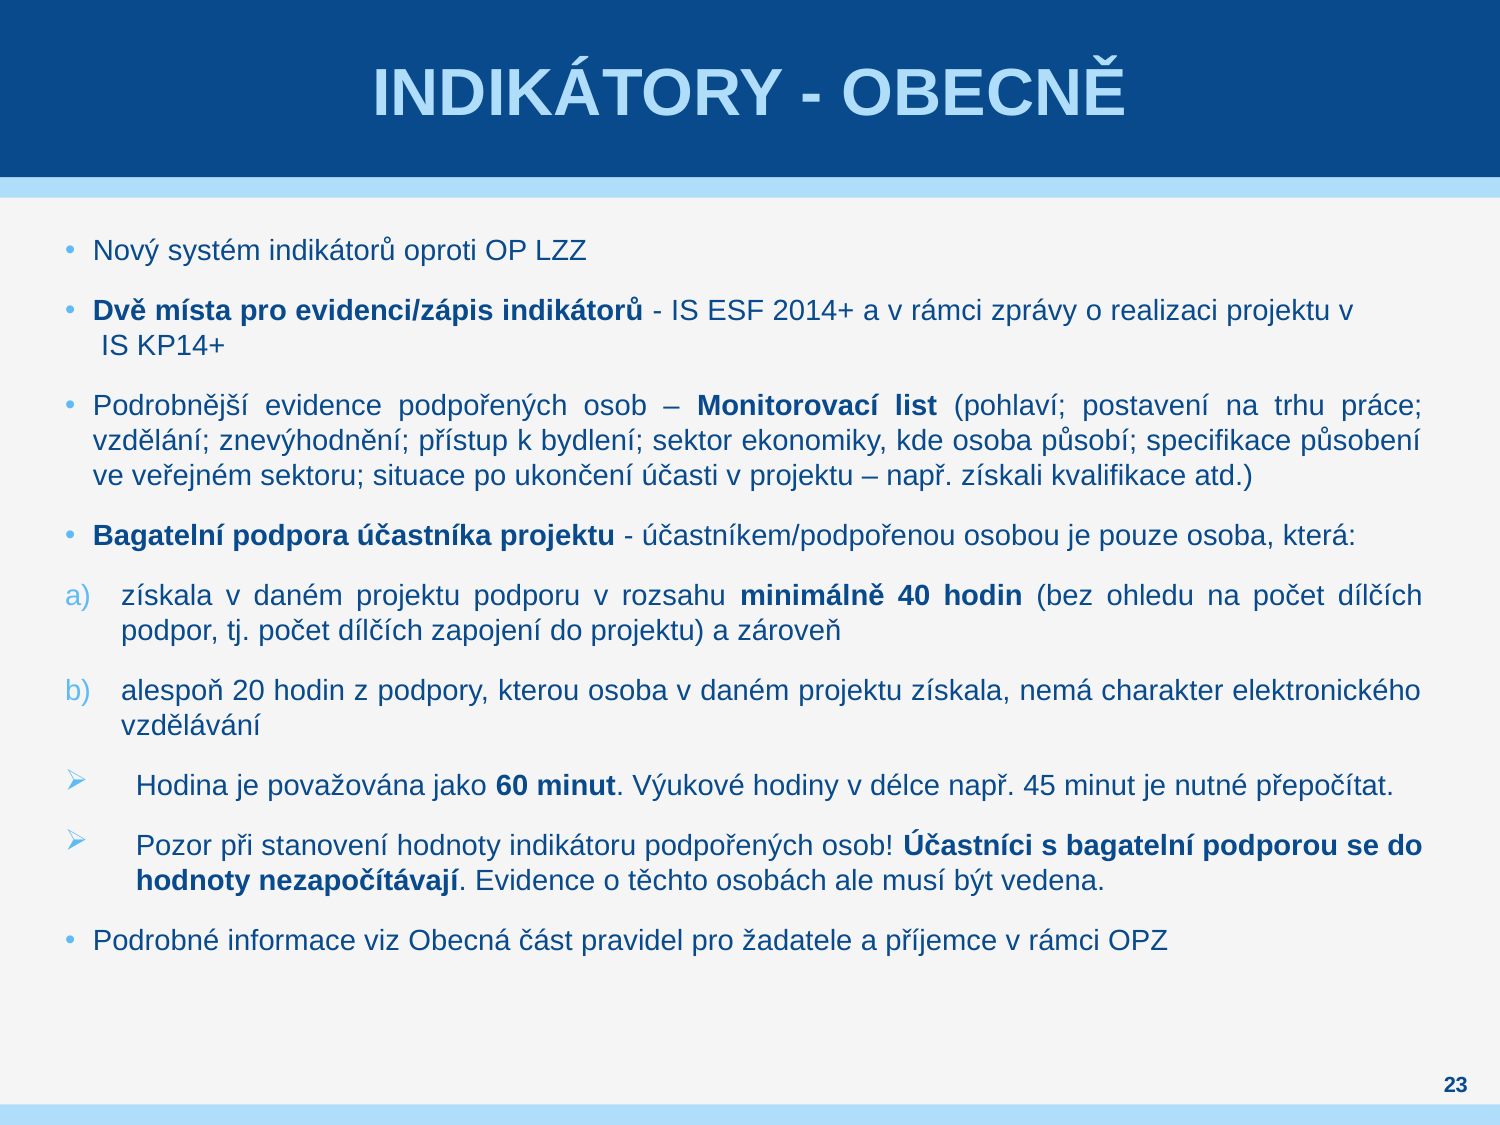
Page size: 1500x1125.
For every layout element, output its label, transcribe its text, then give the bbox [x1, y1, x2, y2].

title Indikátory - obecně [59, 0, 1441, 178]
slide_number 23 [1417, 1068, 1495, 1099]
list Nový systém indikátorů oproti OP LZZ Dvě místa pro evidenci/zápis indikátorů - IS ESF 2014+ a v rámci zprávy o realizaci projektu v IS KP14+ Podrobnější evidence podpořených osob – Monitorovací list (pohlaví; postavení na trhu práce; vzdělání; znevýhodnění; přístup k bydlení; sektor ekonomiky, kde osoba působí; specifikace působení ve veřejném sektoru; situace po ukončení účasti v projektu – např. získali kvalifikace atd.) Bagatelní podpora účastníka projektu - účastníkem/podpořenou osobou je pouze osoba, která: získala v daném projektu podporu v rozsahu minimálně 40 hodin (bez ohledu na počet dílčích podpor, tj. počet dílčích zapojení do projektu) a zároveň alespoň 20 hodin z podpory, kterou osoba v daném projektu získala, nemá charakter elektronického vzdělávání Hodina je považována jako 60 minut. Výukové hodiny v délce např. 45 minut je nutné přepočítat. Pozor při stanovení hodnoty indikátoru podpořených osob! Účastníci s bagatelní podporou se do hodnoty nezapočítávají. Evidence o těchto osobách ale musí být vedena. Podrobné informace viz Obecná část pravidel pro žadatele a příjemce v rámci OPZ [64, 231, 1424, 1004]
